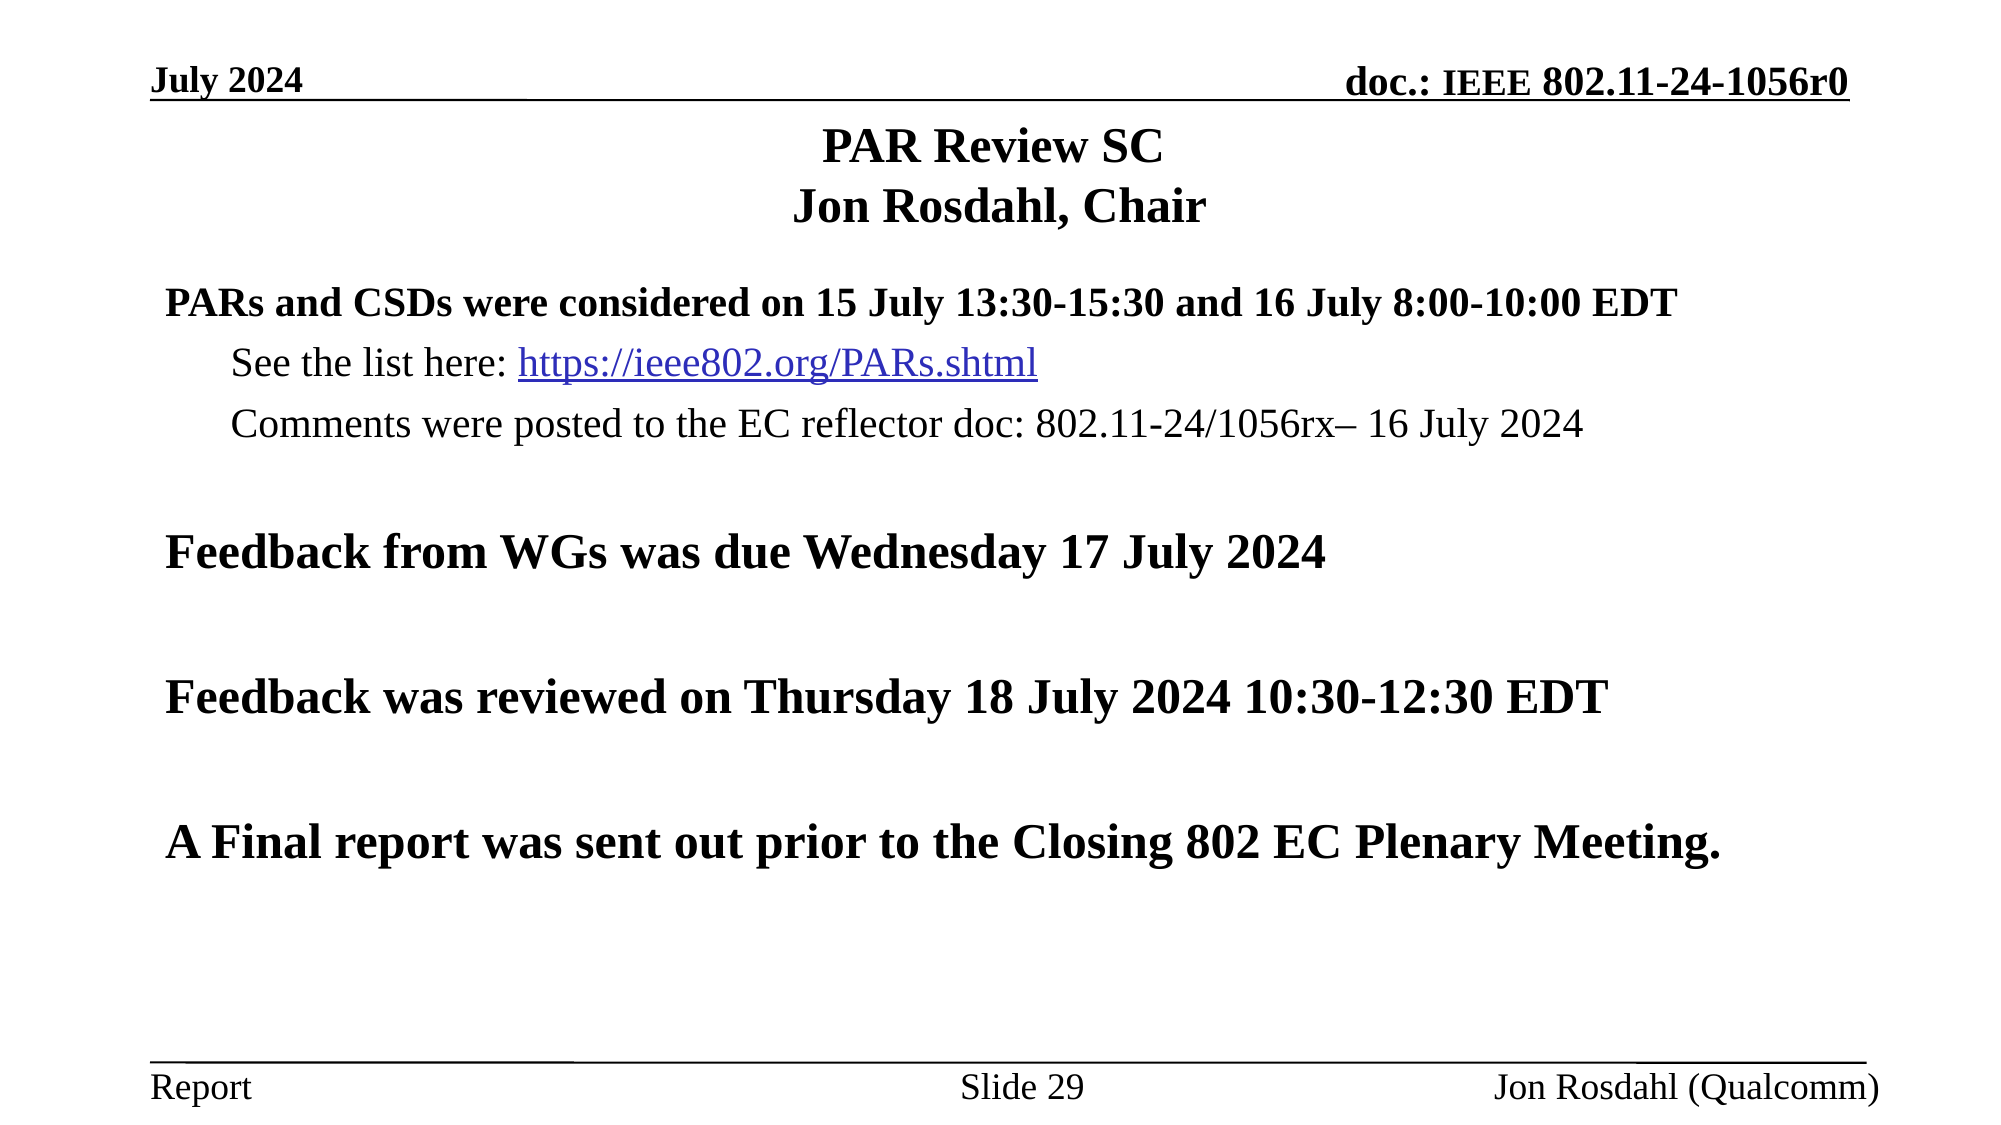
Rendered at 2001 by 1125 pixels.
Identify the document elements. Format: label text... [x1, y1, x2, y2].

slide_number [149, 49, 431, 100]
footer Jon Rosdahl (Qualcomm) [1436, 1061, 1881, 1108]
title PAR Review SC Jon Rosdahl, Chair [149, 112, 1850, 232]
list PARs and CSDs were considered on 15 July 13:30-15:30 and 16 July 8:00-10:00 EDT See the list here: https://ieee802.org/PARs.shtml Comments were posted to the EC reflector doc: 802.11-24/1056rx– 16 July 2024 Feedback from WGs was due Wednesday 17 July 2024 Feedback was reviewed on Thursday 18 July 2024 10:30-12:30 EDT A Final report was sent out prior to the Closing 802 EC Plenary Meeting. [149, 266, 1850, 1000]
slide_number Slide 29 [950, 1061, 1095, 1125]
